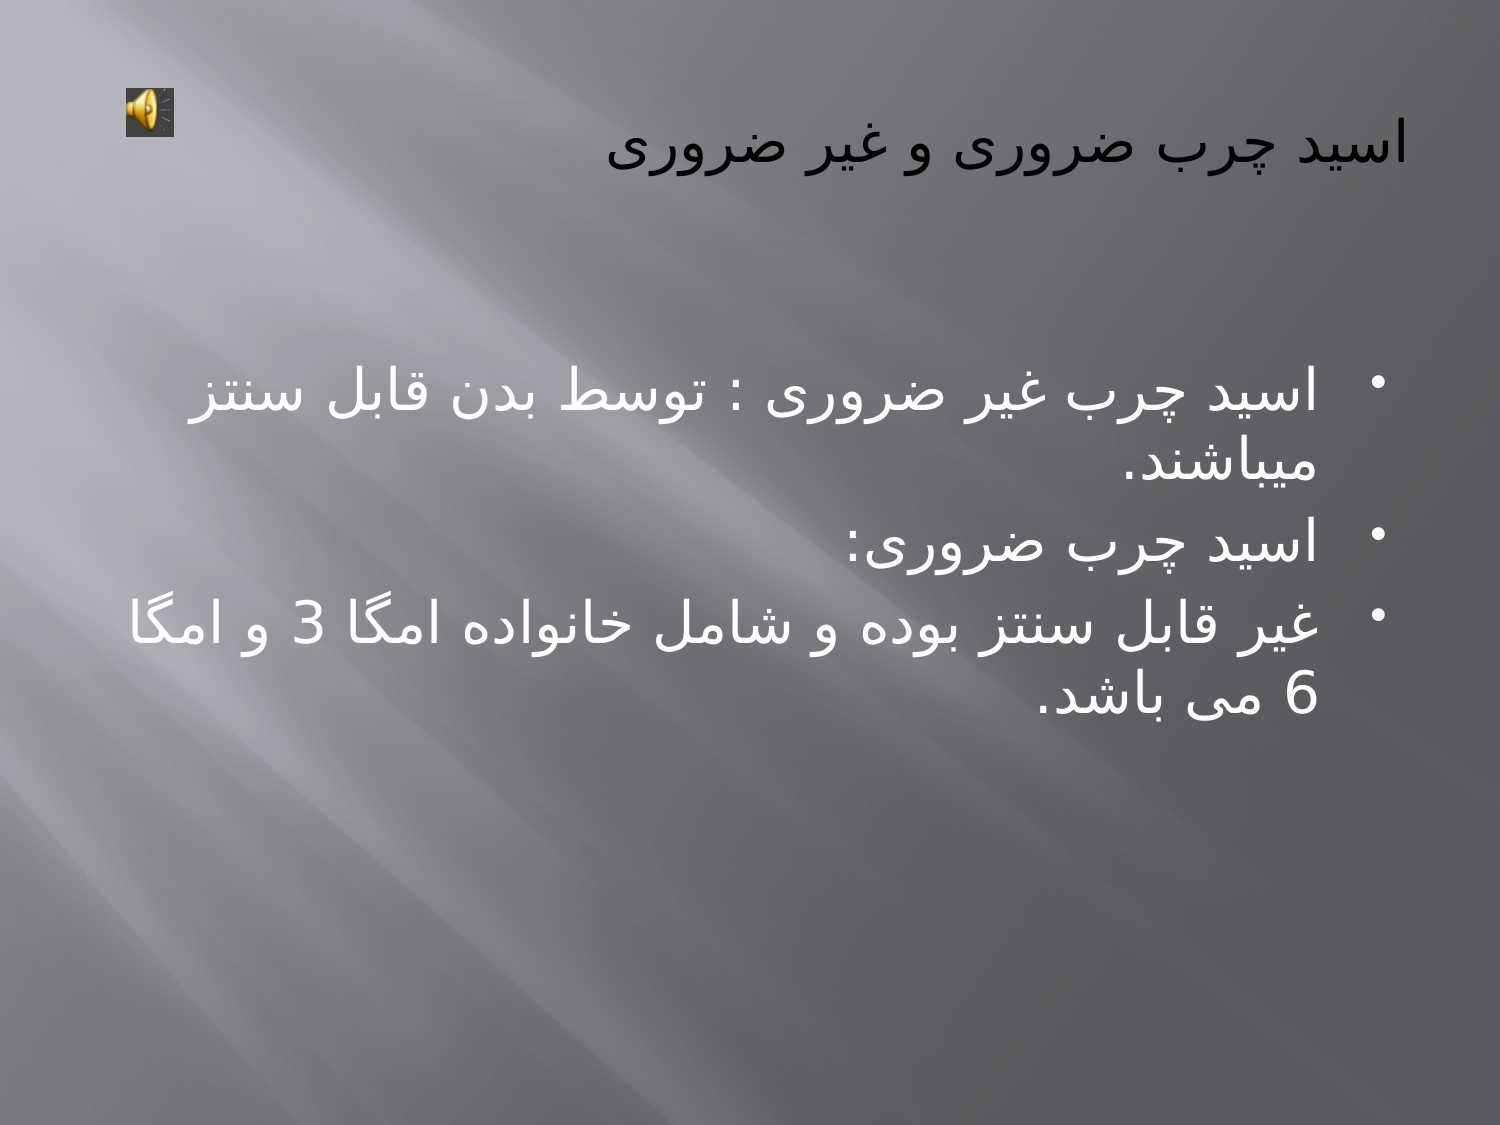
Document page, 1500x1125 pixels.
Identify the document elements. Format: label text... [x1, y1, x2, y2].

title اسید چرب ضروری و غیر ضروری [75, 45, 1425, 233]
picture [124, 87, 176, 138]
list اسید چرب غیر ضروری : توسط بدن قابل سنتز میباشند. اسید چرب ضروری: غیر قابل سنتز بوده و شامل خانواده امگا 3 و امگا 6 می باشد. [87, 262, 1425, 1035]
